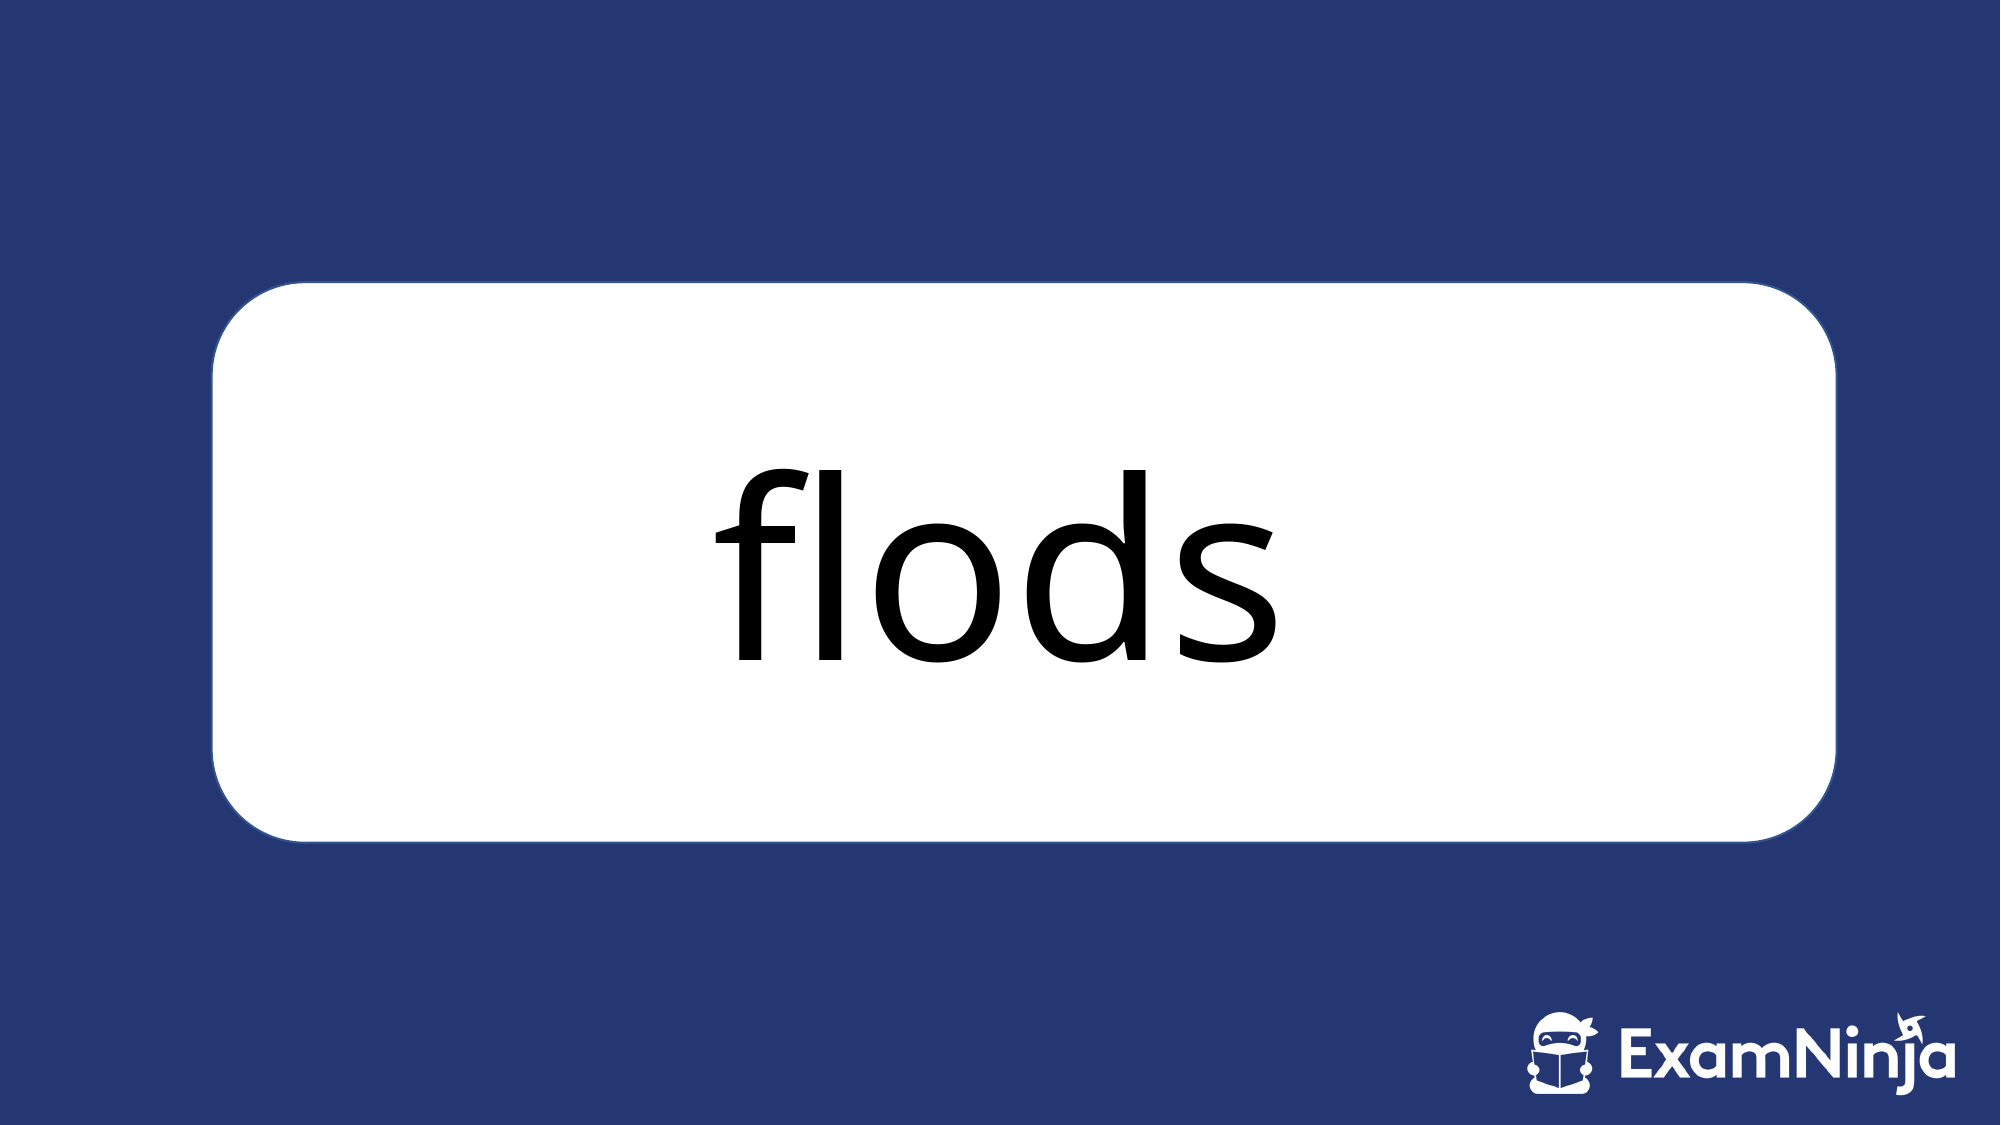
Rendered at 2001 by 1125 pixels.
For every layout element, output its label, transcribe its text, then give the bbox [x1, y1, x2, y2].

picture [1501, 1003, 1979, 1102]
text_box flods [143, 403, 1857, 719]
text_box [210, 281, 1838, 403]
text_box [210, 719, 1838, 844]
